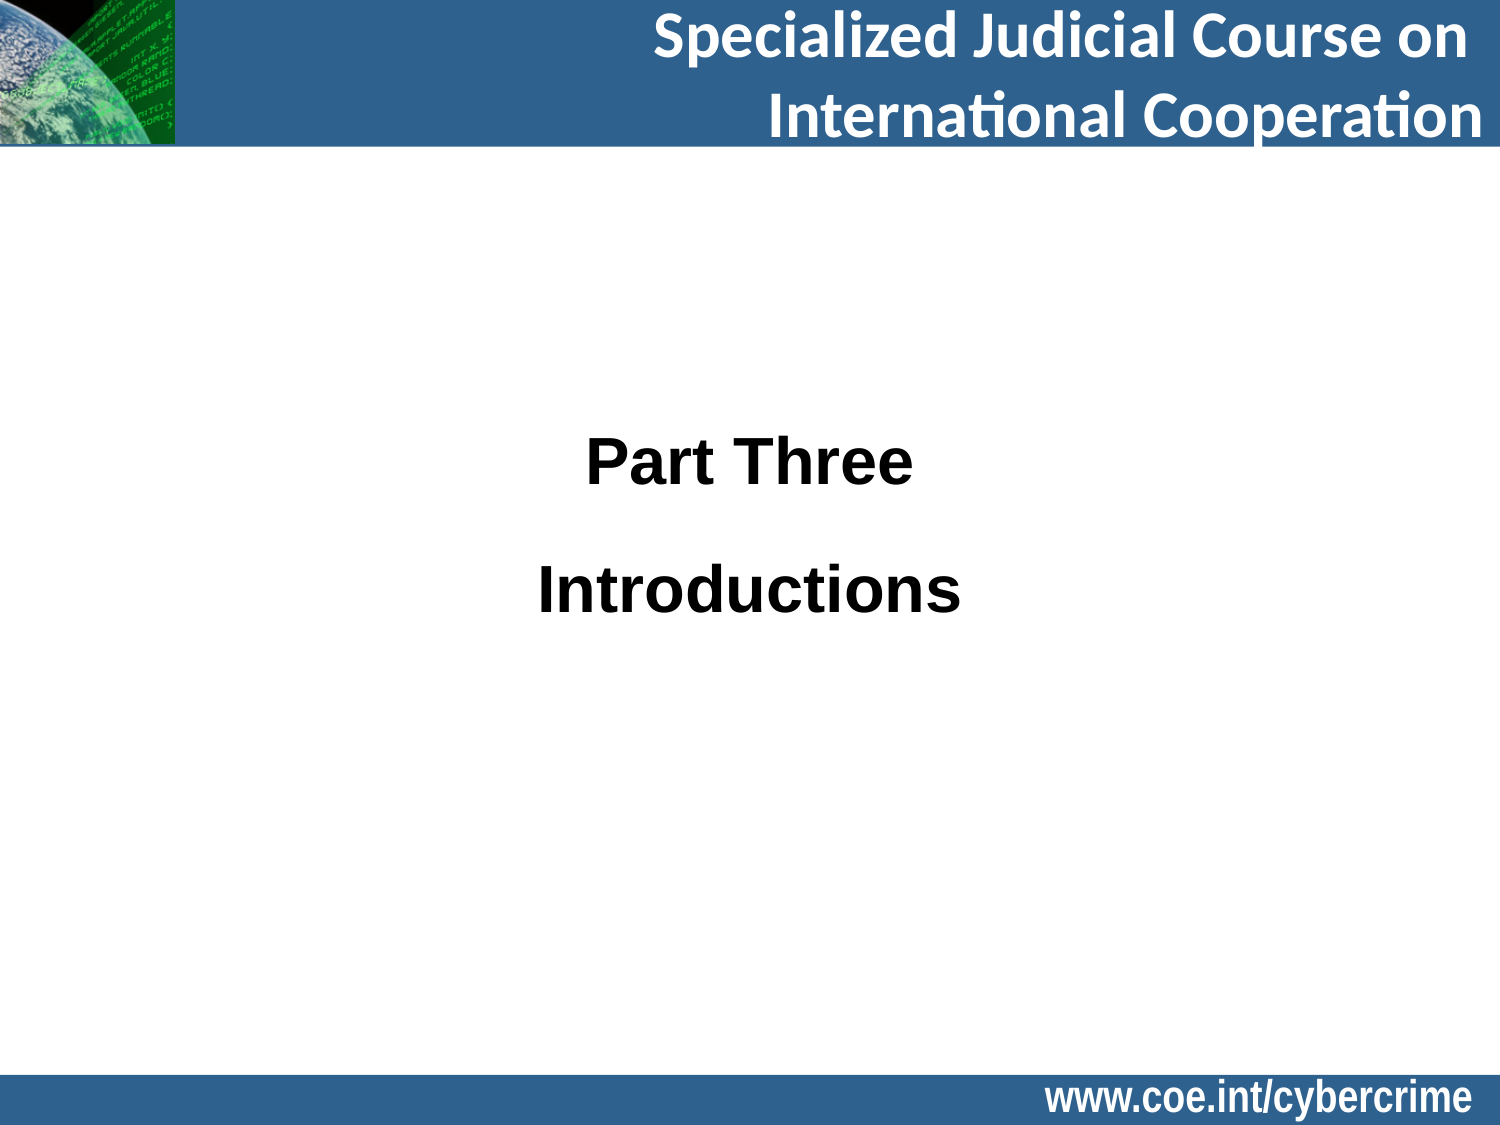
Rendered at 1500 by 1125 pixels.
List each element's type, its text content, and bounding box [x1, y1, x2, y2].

text_box Specialized Judicial Course on International Cooperation [177, 0, 1500, 149]
text_box www.coe.int/cybercrime [1030, 1059, 1500, 1125]
picture [0, 0, 175, 144]
text_box Part Three Introductions [50, 425, 1450, 633]
text_box [0, 1073, 1030, 1125]
